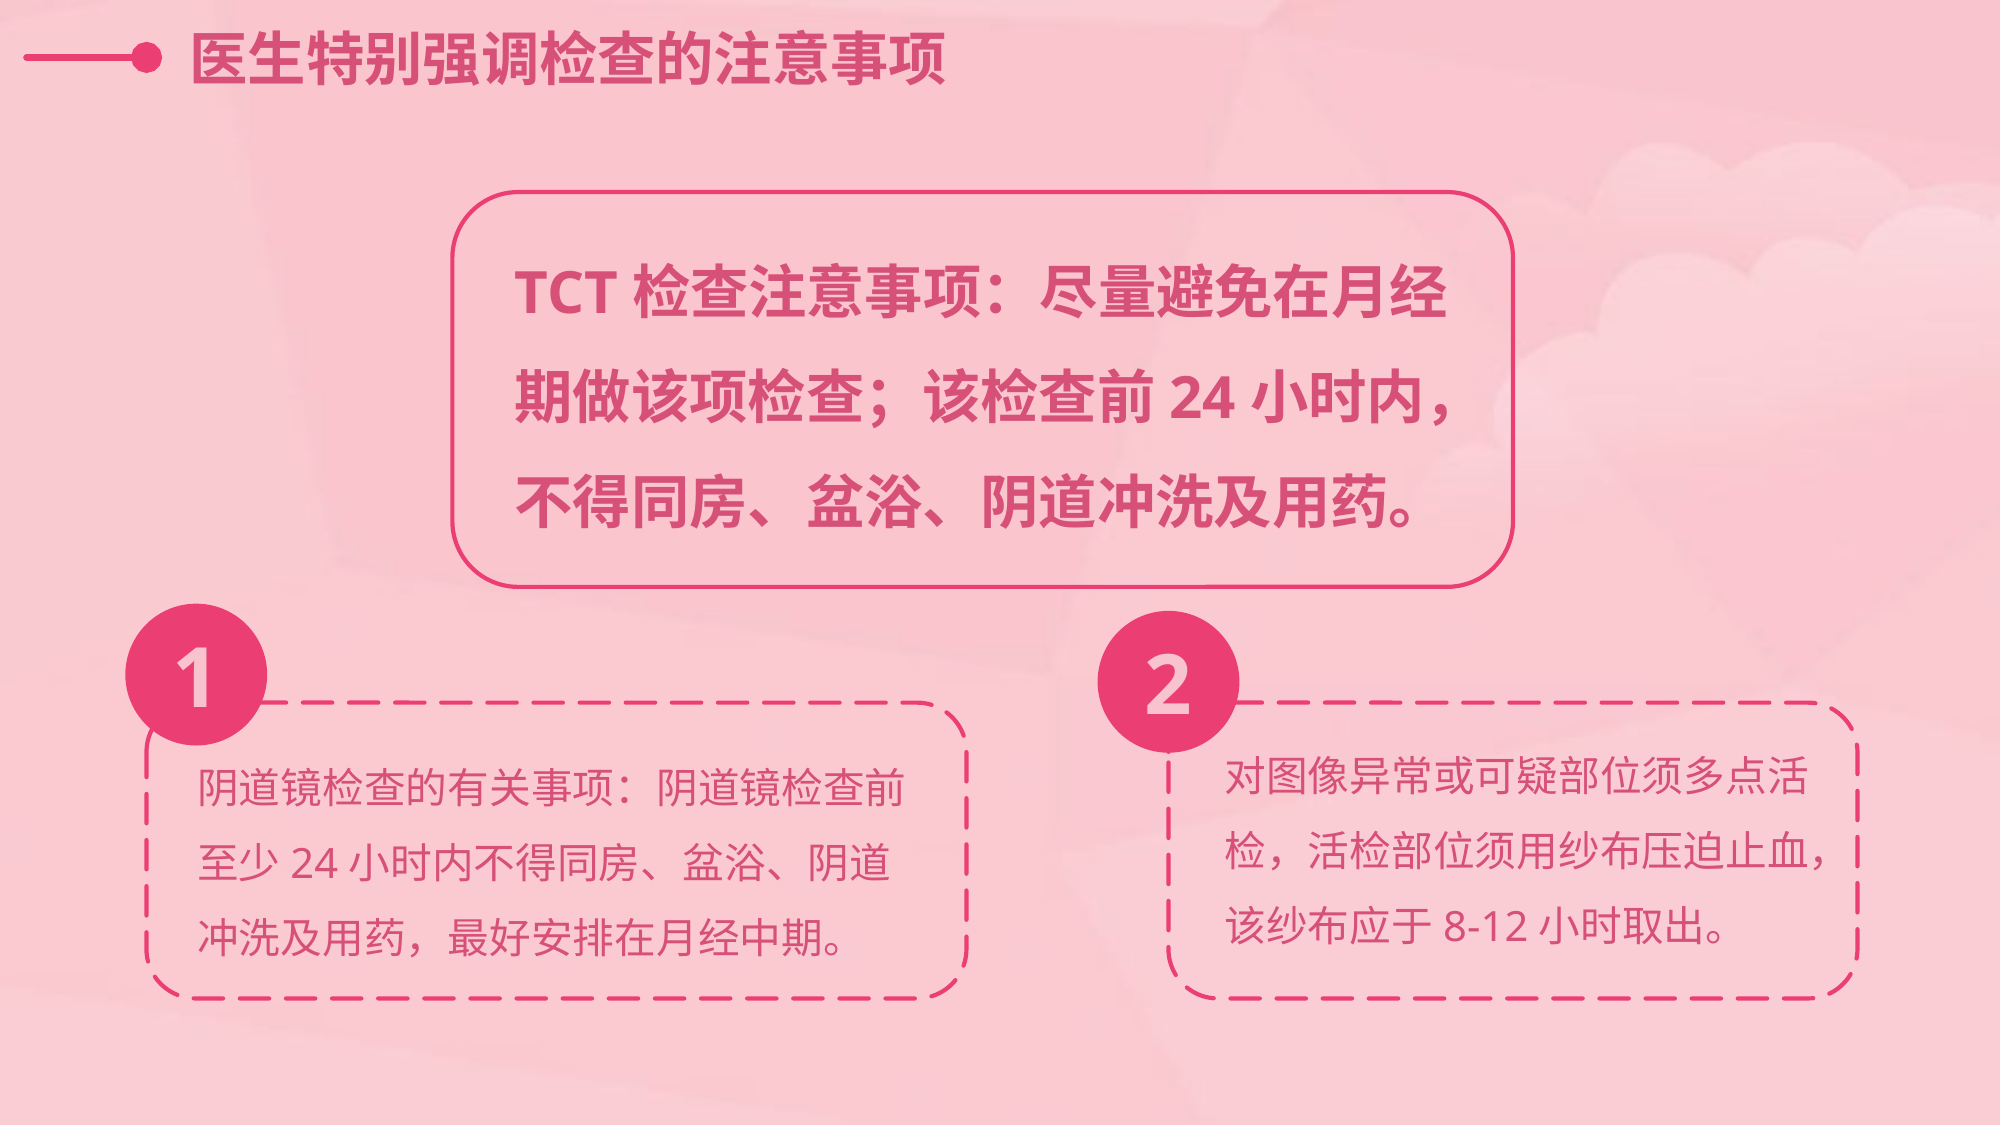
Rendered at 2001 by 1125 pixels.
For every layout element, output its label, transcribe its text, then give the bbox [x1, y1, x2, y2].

text_box 2 [1096, 609, 1241, 754]
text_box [1168, 702, 1858, 999]
text_box 1 [124, 602, 269, 727]
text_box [452, 192, 1514, 587]
text_box 医生特别强调检查的注意事项 [174, 14, 962, 100]
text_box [146, 702, 967, 999]
